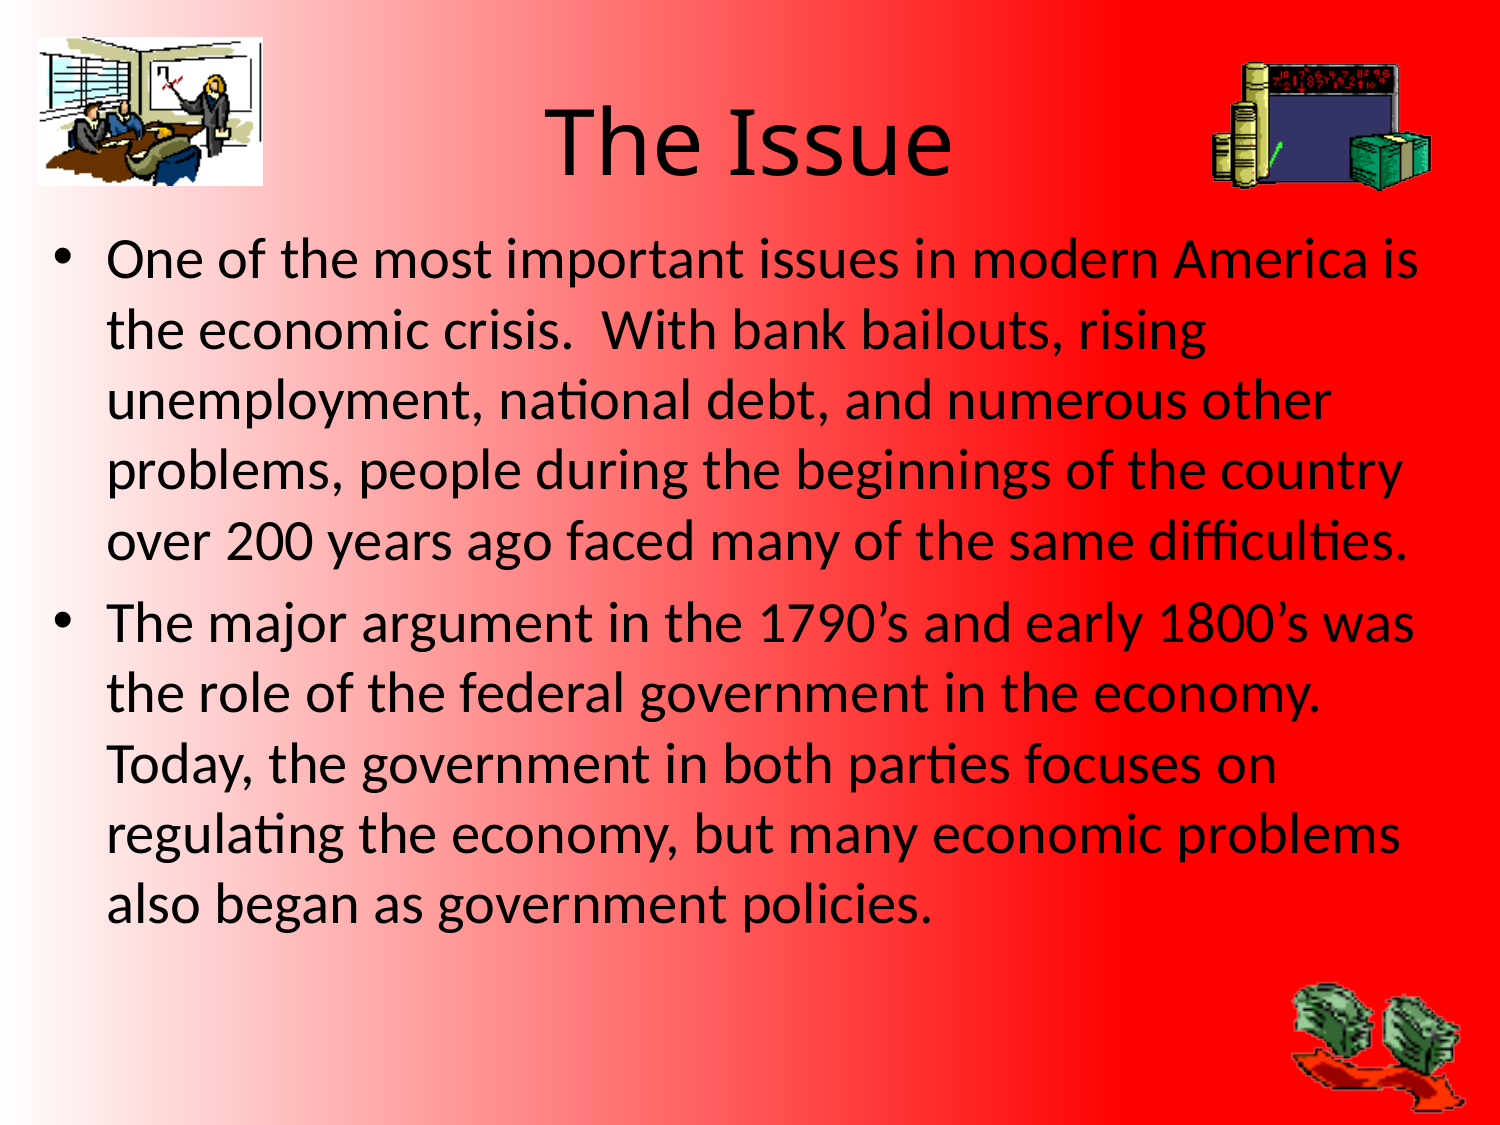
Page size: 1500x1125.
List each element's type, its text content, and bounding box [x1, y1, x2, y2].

picture [1287, 977, 1469, 1125]
picture [37, 37, 263, 187]
picture [1212, 62, 1434, 191]
list One of the most important issues in modern America is the economic crisis. With bank bailouts, rising unemployment, national debt, and numerous other problems, people during the beginnings of the country over 200 years ago faced many of the same difficulties. The major argument in the 1790’s and early 1800’s was the role of the federal government in the economy. Today, the government in both parties focuses on regulating the economy, but many economic problems also began as government policies. [37, 212, 1438, 1088]
title The Issue [75, 45, 1425, 212]
